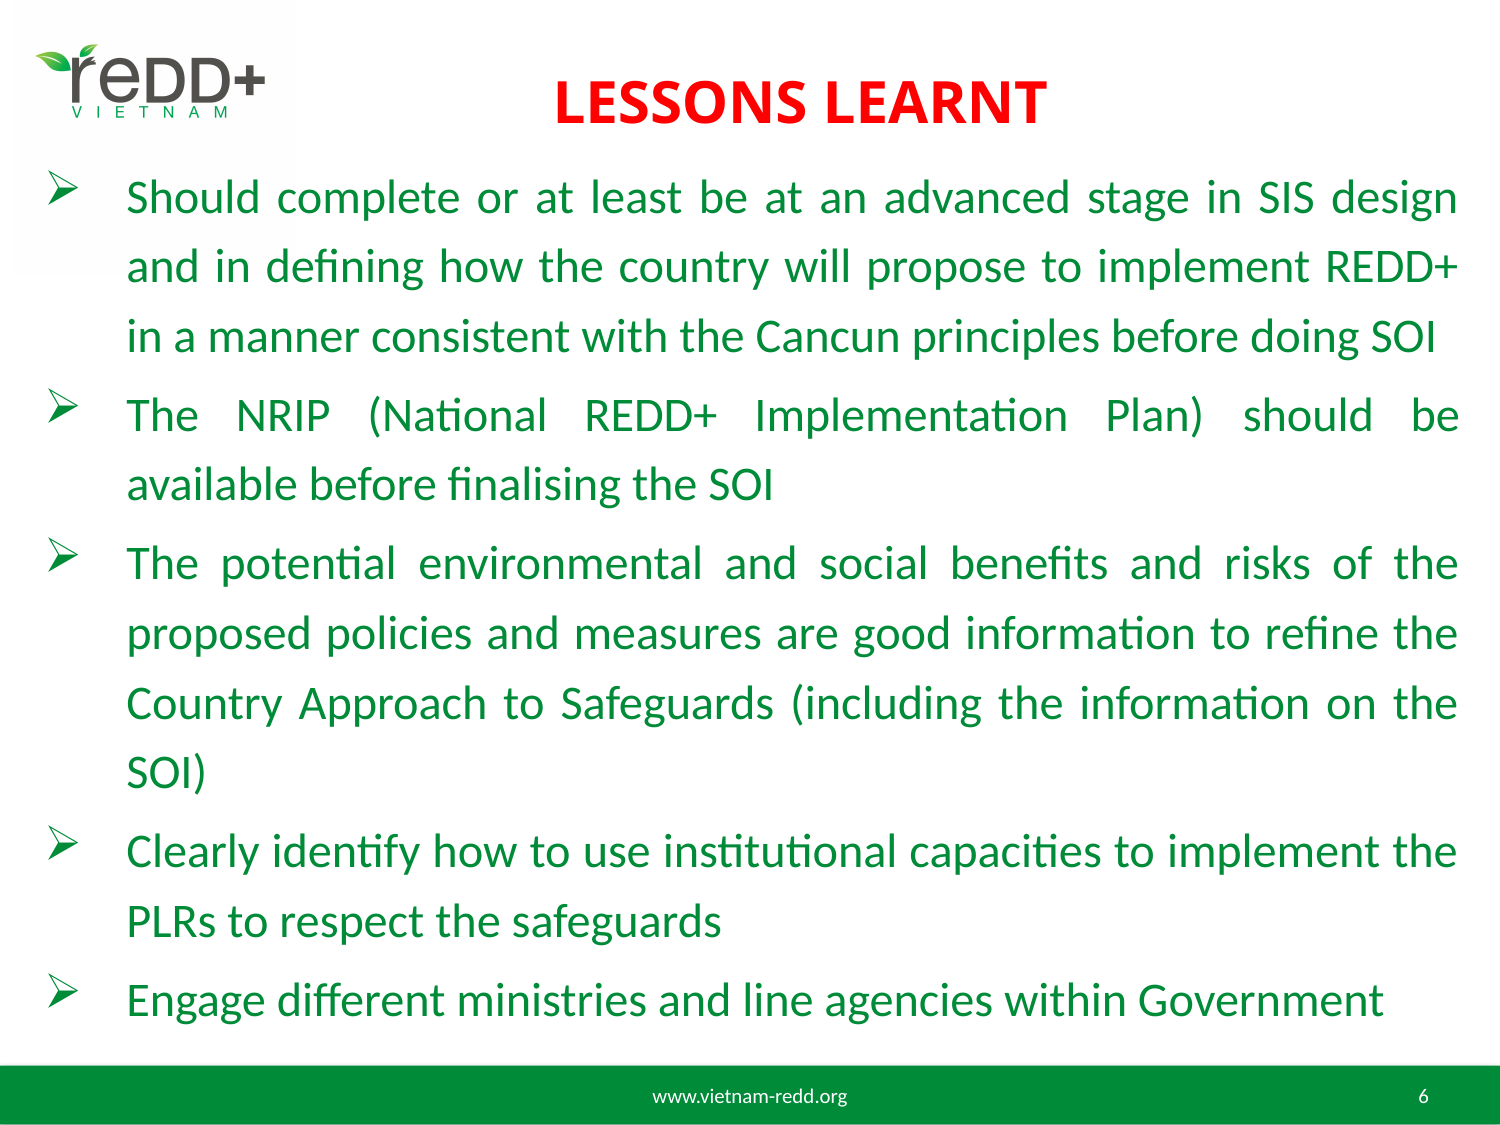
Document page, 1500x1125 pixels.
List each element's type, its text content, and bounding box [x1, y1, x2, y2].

footer www.vietnam-redd.org [512, 1071, 988, 1119]
list Should complete or at least be at an advanced stage in SIS design and in defining how the country will propose to implement REDD+ in a manner consistent with the Cancun principles before doing SOI The NRIP (National REDD+ Implementation Plan) should be available before finalising the SOI The potential environmental and social benefits and risks of the proposed policies and measures are good information to refine the Country Approach to Safeguards (including the information on the SOI) Clearly identify how to use institutional capacities to implement the PLRs to respect the safeguards Engage different ministries and line agencies within Government [29, 145, 1475, 1049]
slide_number 6 [1093, 1071, 1444, 1119]
title LESSONS LEARNT [156, 26, 1444, 174]
picture [14, 0, 297, 277]
